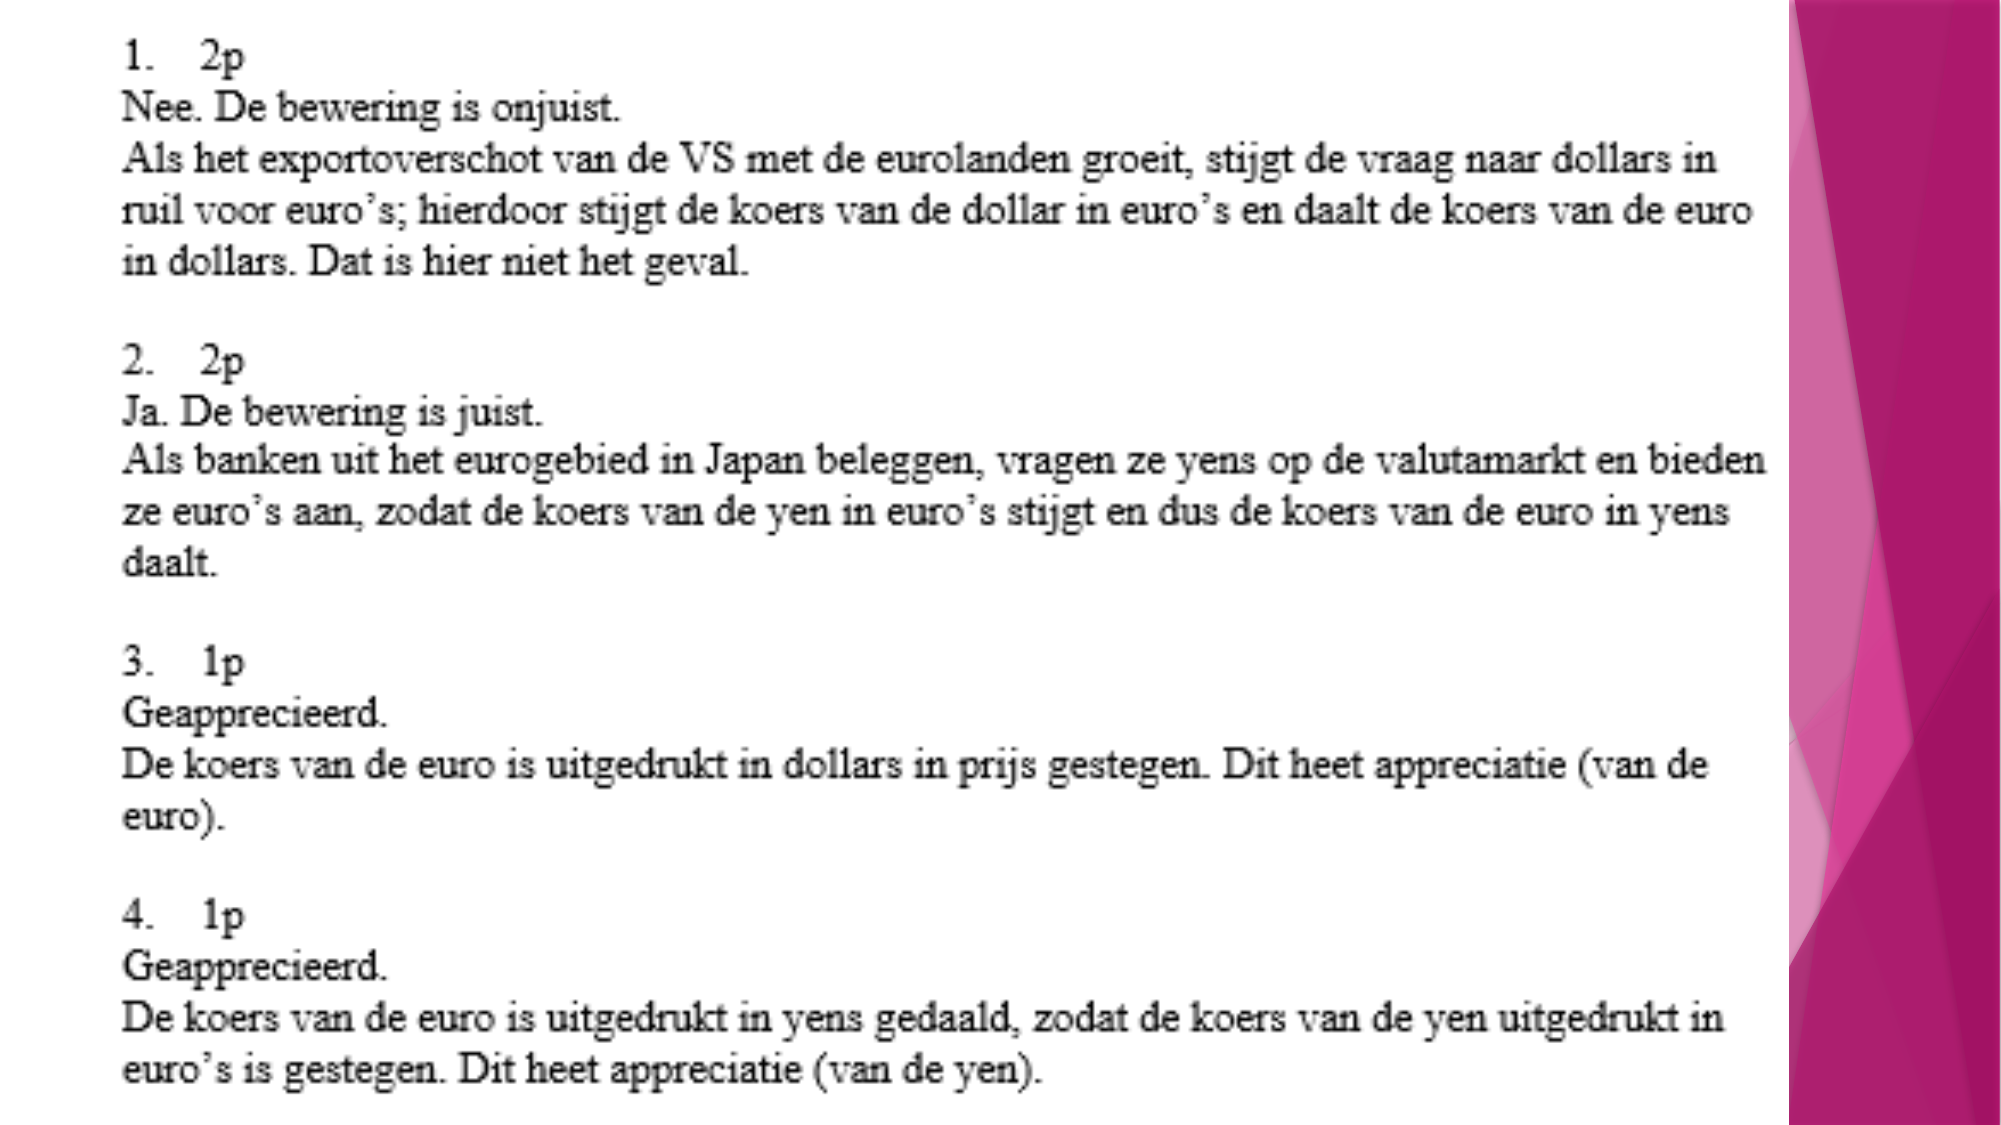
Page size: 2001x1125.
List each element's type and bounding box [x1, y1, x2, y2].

picture [0, 0, 1789, 1125]
